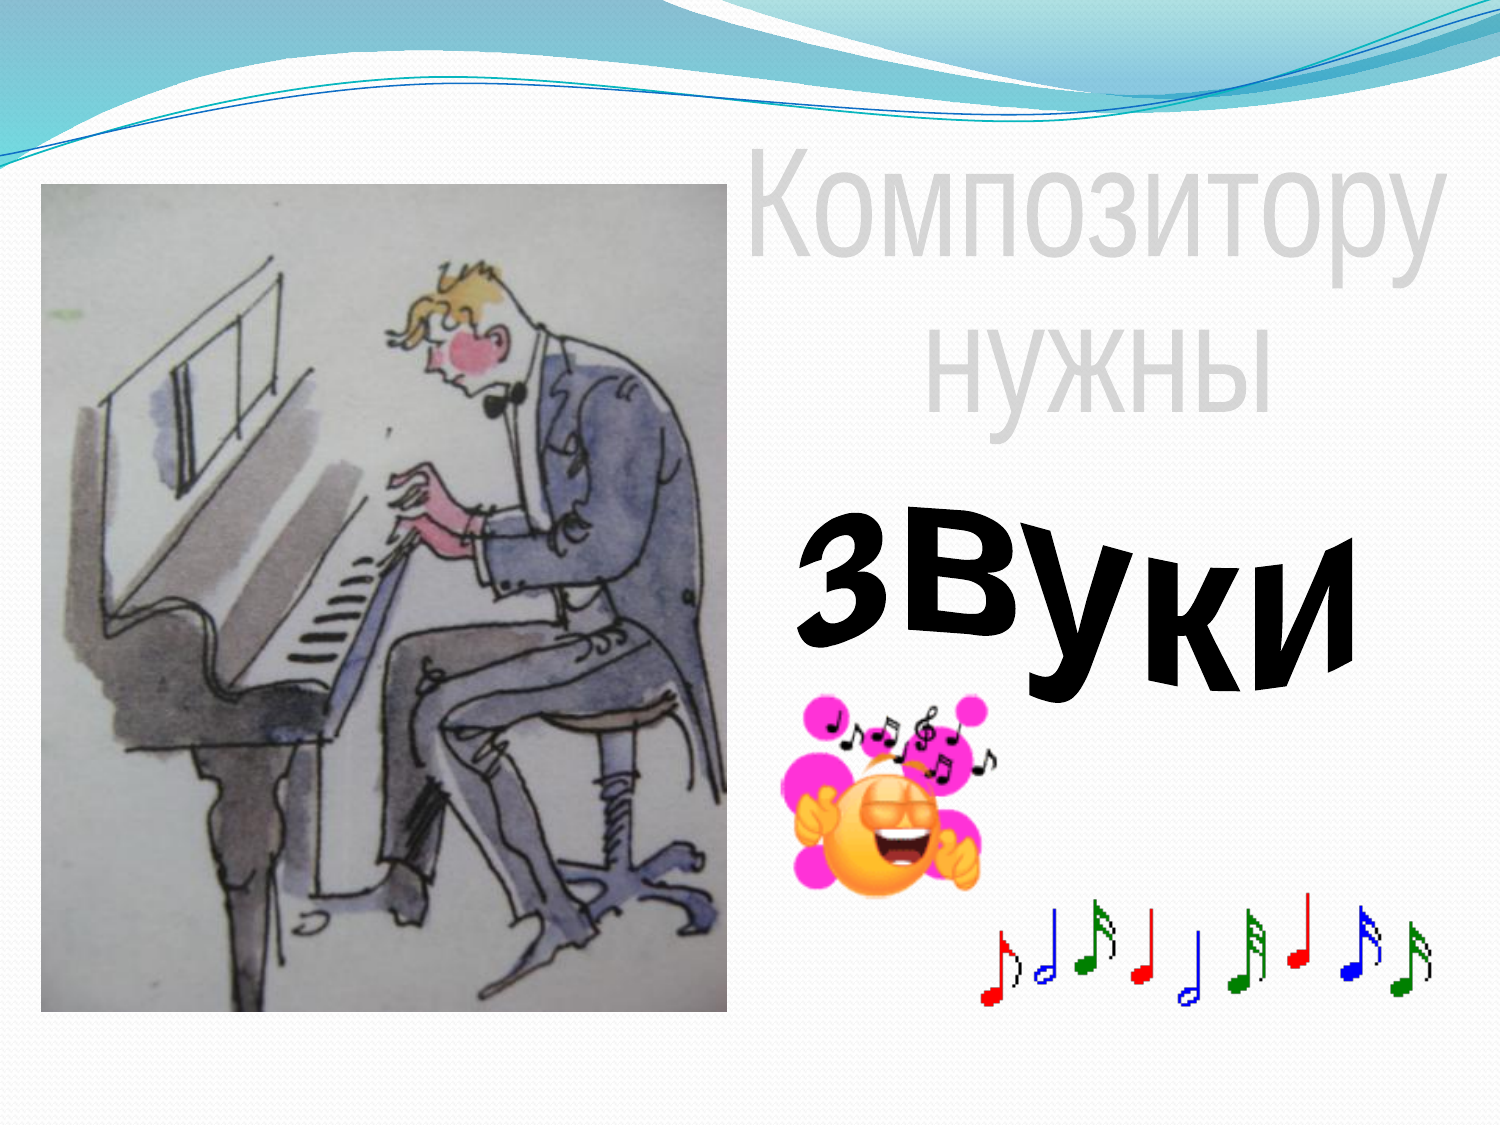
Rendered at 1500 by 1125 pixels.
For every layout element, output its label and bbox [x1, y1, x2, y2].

picture [974, 887, 1444, 1013]
picture [774, 687, 1001, 907]
picture [40, 184, 727, 1012]
